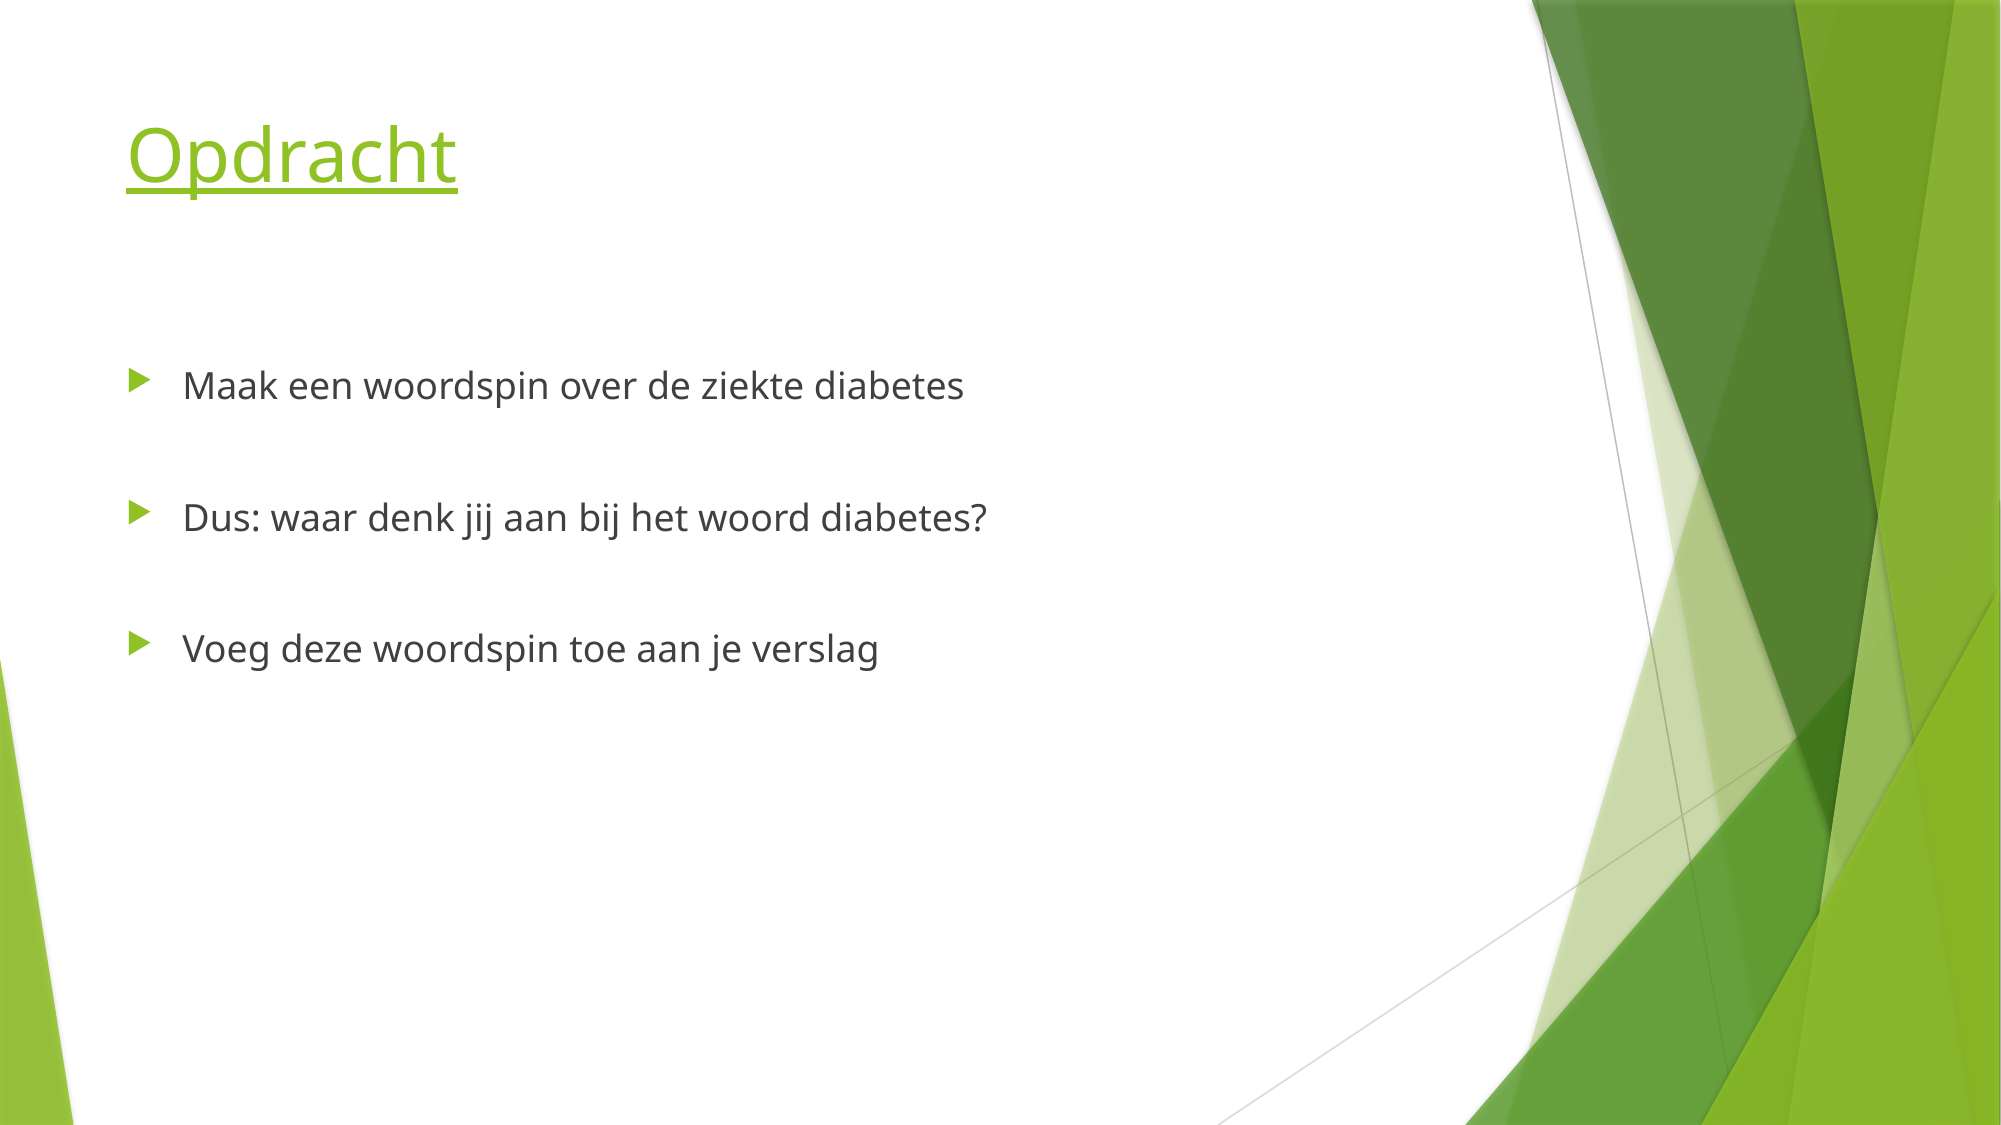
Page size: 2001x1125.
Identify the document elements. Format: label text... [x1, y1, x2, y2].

list Maak een woordspin over de ziekte diabetes Dus: waar denk jij aan bij het woord diabetes? Voeg deze woordspin toe aan je verslag [111, 354, 1522, 992]
title Opdracht [111, 99, 1522, 317]
